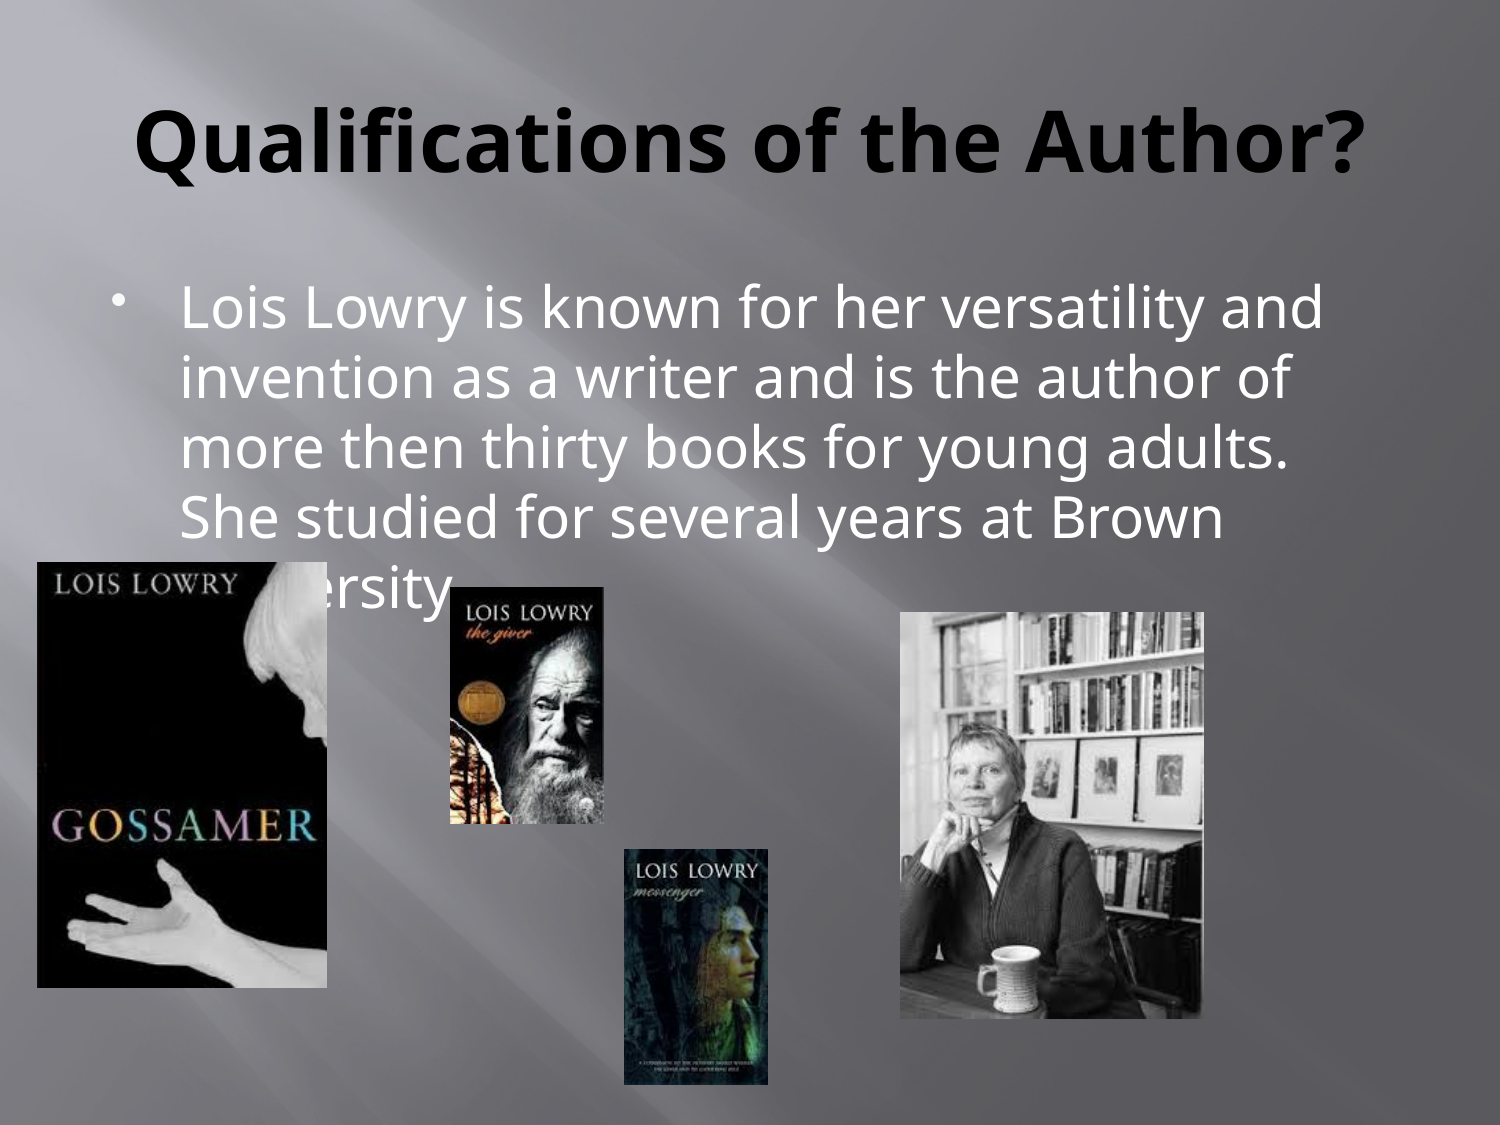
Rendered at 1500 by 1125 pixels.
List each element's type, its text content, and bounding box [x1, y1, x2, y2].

picture [899, 612, 1204, 1019]
picture [37, 562, 327, 988]
title Qualifications of the Author? [75, 45, 1425, 233]
picture [624, 849, 768, 1085]
picture [449, 587, 604, 824]
list Lois Lowry is known for her versatility and invention as a writer and is the author of more then thirty books for young adults. She studied for several years at Brown University. [75, 262, 1425, 1035]
